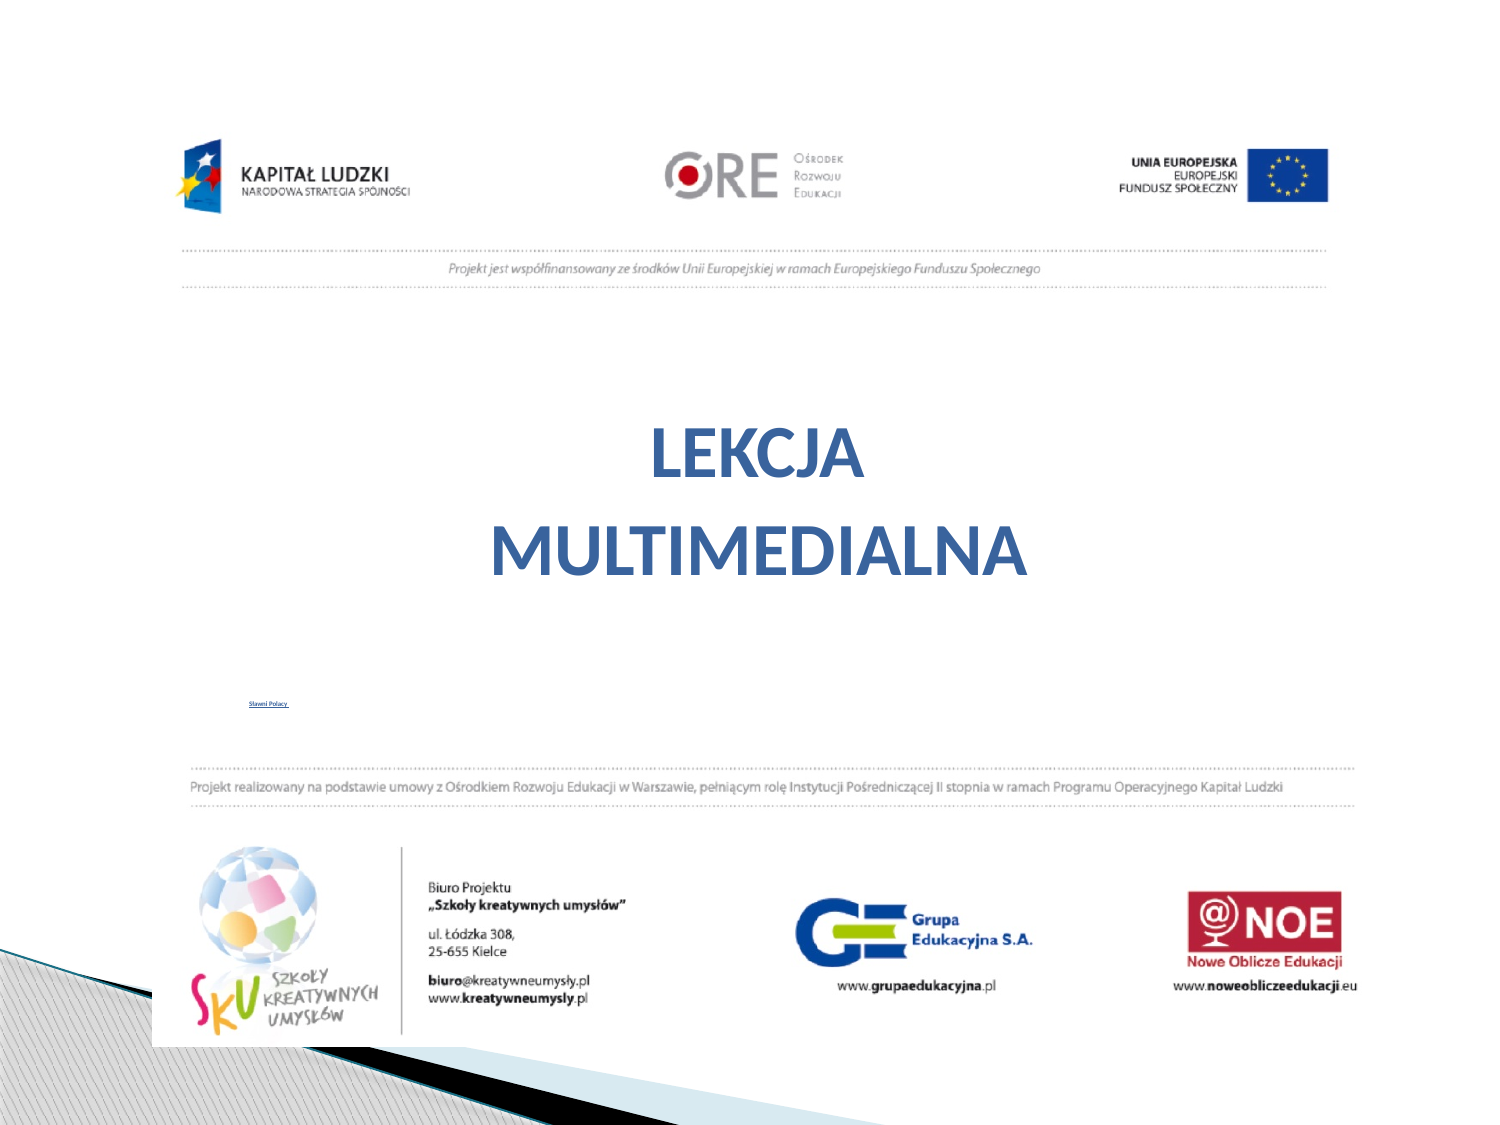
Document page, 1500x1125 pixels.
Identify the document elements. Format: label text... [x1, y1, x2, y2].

picture [152, 749, 1376, 1048]
picture [163, 105, 1341, 299]
list LEKCJA MULTIMEDIALNA [75, 243, 1425, 986]
title Sławni Polacy [234, 691, 1500, 715]
